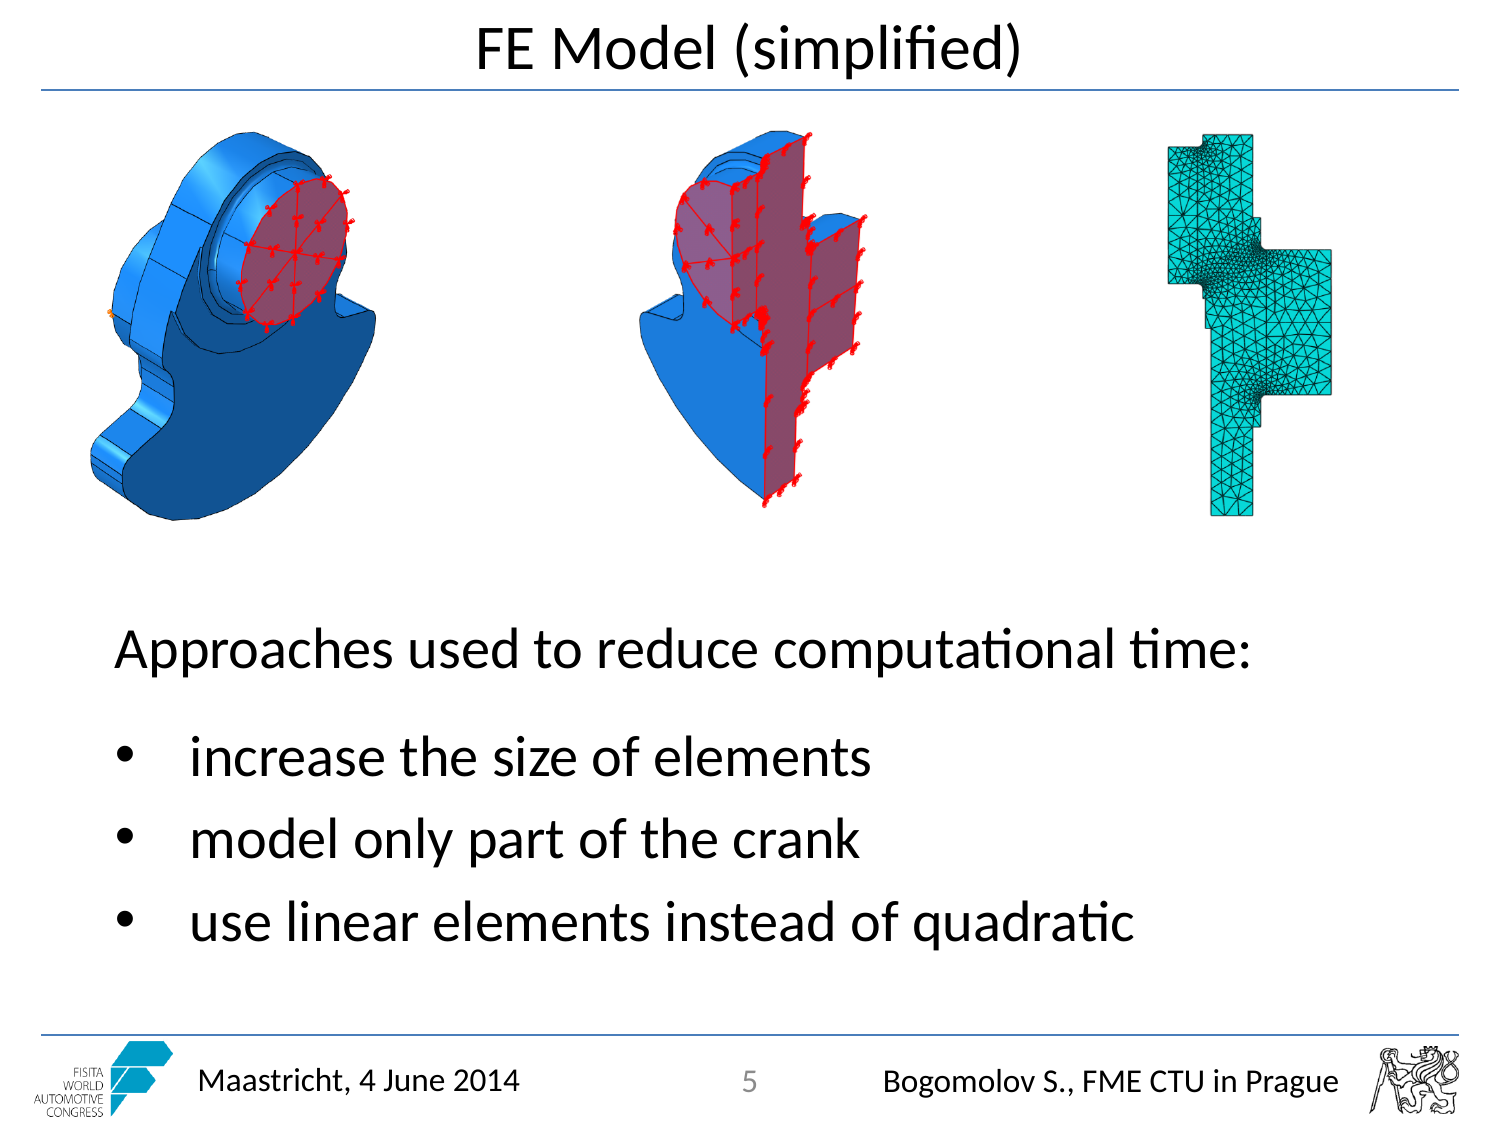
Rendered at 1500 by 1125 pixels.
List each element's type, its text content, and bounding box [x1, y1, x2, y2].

slide_number 5 [711, 1049, 789, 1110]
picture [1157, 125, 1341, 525]
picture [1369, 1046, 1459, 1114]
picture [78, 125, 385, 528]
title FE Model (simplified) [75, 0, 1425, 90]
text_box Approaches used to reduce computational time: increase the size of elements model only part of the crank use linear elements instead of quadratic [100, 603, 1353, 961]
picture [623, 113, 869, 516]
picture [31, 1037, 174, 1119]
